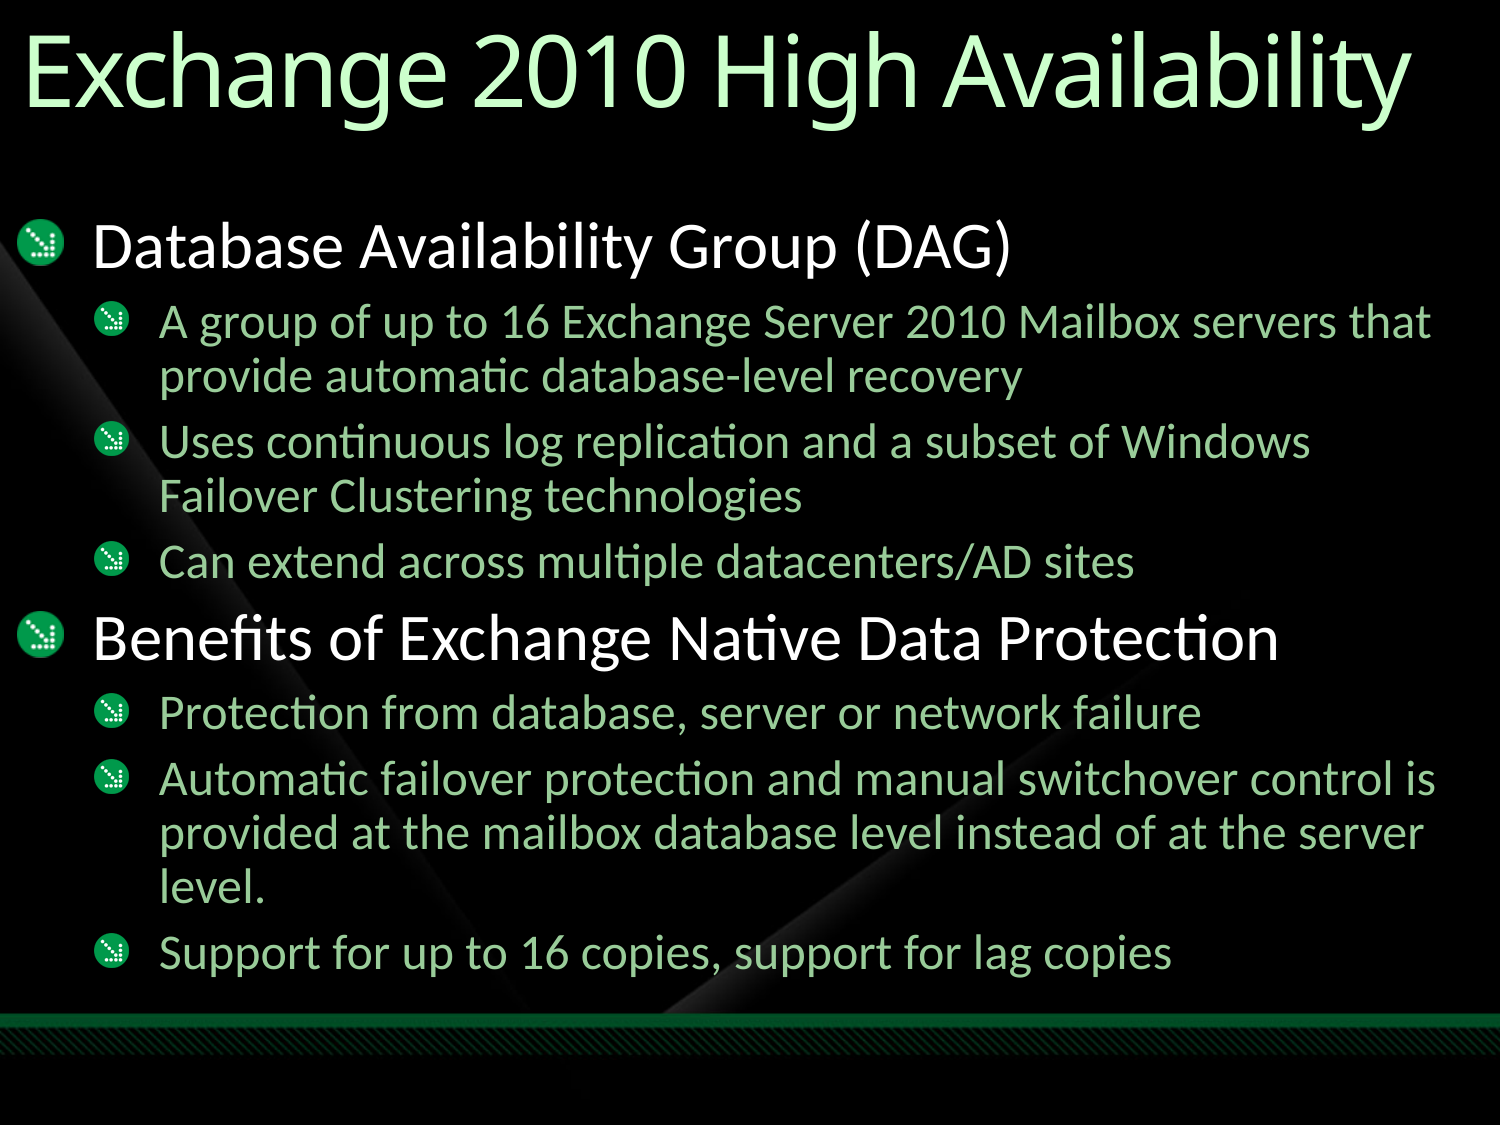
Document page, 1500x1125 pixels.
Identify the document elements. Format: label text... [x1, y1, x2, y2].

picture [0, 0, 1500, 1125]
title Exchange 2010 High Availability [20, 20, 1500, 130]
list Database Availability Group (DAG) A group of up to 16 Exchange Server 2010 Mailbox servers that provide automatic database-level recovery Uses continuous log replication and a subset of Windows Failover Clustering technologies Can extend across multiple datacenters/AD sites Benefits of Exchange Native Data Protection Protection from database, server or network failure Automatic failover protection and manual switchover control is provided at the mailbox database level instead of at the server level. Support for up to 16 copies, support for lag copies [17, 211, 1455, 1062]
